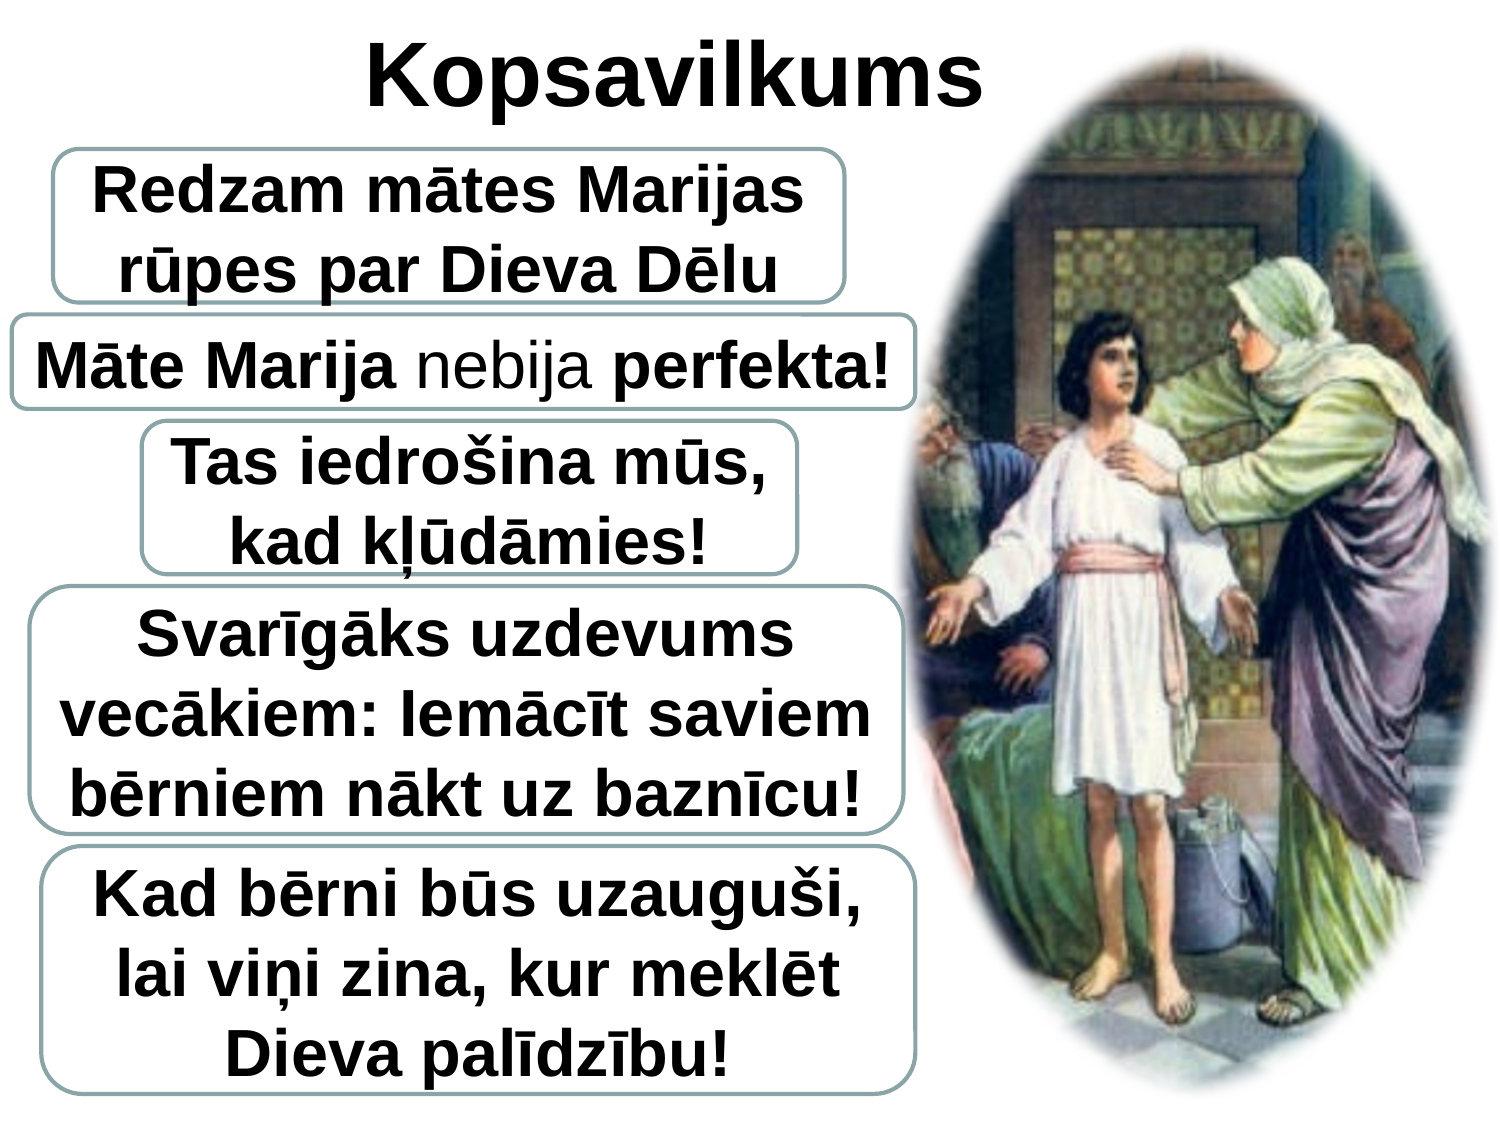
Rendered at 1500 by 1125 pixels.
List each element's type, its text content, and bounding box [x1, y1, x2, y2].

text_box Kad bērni būs uzauguši, lai viņi zina, kur meklēt Dieva palīdzību! [39, 843, 885, 1097]
text_box Tas iedrošina mūs, kad kļūdāmies! [139, 418, 800, 577]
title Kopsavilkums [0, 0, 1351, 140]
text_box Redzam mātes Marijas rūpes par Dieva Dēlu [50, 146, 847, 305]
text_box Māte Marija nebija perfekta! [9, 312, 885, 411]
text_box Svarīgāks uzdevums vecākiem: Iemācīt saviem bērniem nākt uz baznīcu! [27, 583, 885, 837]
picture [890, 39, 1500, 1103]
